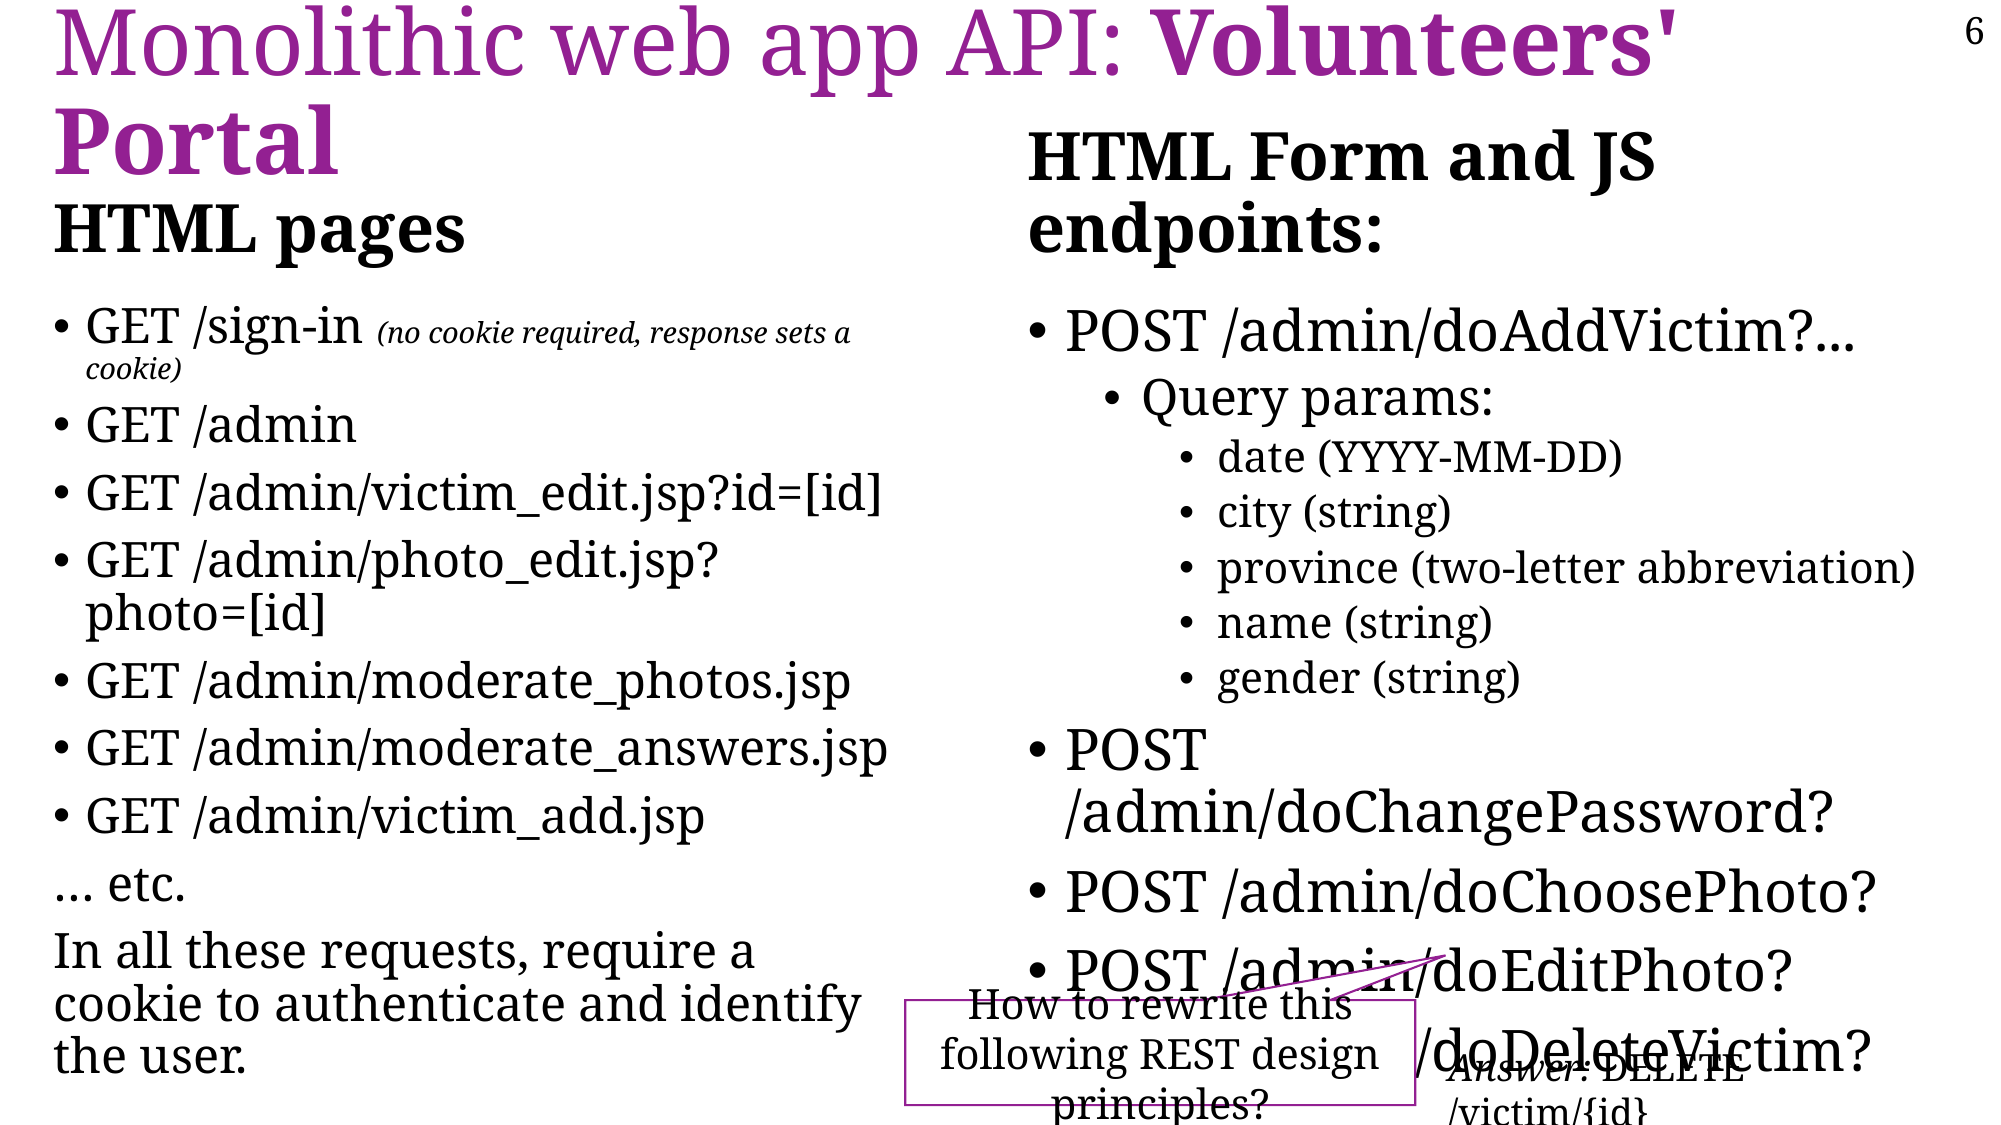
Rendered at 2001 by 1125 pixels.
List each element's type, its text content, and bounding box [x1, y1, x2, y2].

list GET /sign-in (no cookie required, response sets a cookie) GET /admin GET /admin/victim_edit.jsp?id=[id] GET /admin/photo_edit.jsp?photo=[id] GET /admin/moderate_photos.jsp GET /admin/moderate_answers.jsp GET /admin/victim_add.jsp … etc. In all these requests, require a cookie to authenticate and identify the user. [38, 294, 922, 1104]
text_box How to rewrite this following REST design principles? [904, 954, 1446, 1107]
list POST /admin/doAddVictim?... Query params: date (YYYY-MM-DD) city (string) province (two-letter abbreviation) name (string) gender (string) POST /admin/doChangePassword? POST /admin/doChoosePhoto? POST /admin/doEditPhoto? POST /admin/doDeleteVictim? [1012, 294, 1966, 1104]
list HTML pages [38, 187, 984, 275]
text_box Answer: DELETE /victim/{id} [1432, 1036, 1962, 1125]
list HTML Form and JS endpoints: [1012, 187, 1966, 275]
title Monolithic web app API: Volunteers' Portal [38, 22, 1966, 168]
